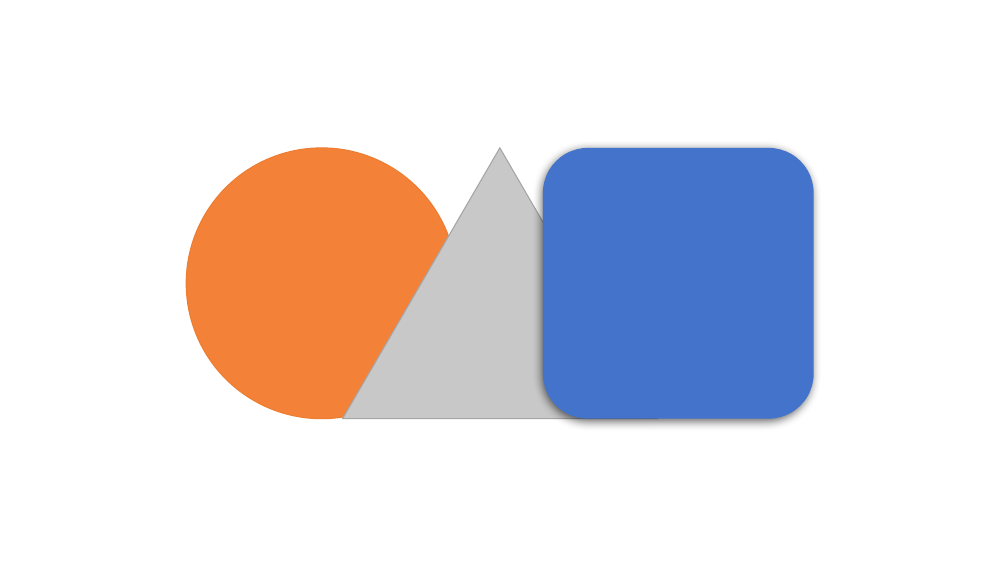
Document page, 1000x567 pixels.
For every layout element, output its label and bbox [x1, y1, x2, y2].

text_box [185, 147, 449, 420]
text_box [341, 146, 556, 420]
text_box [542, 147, 814, 419]
